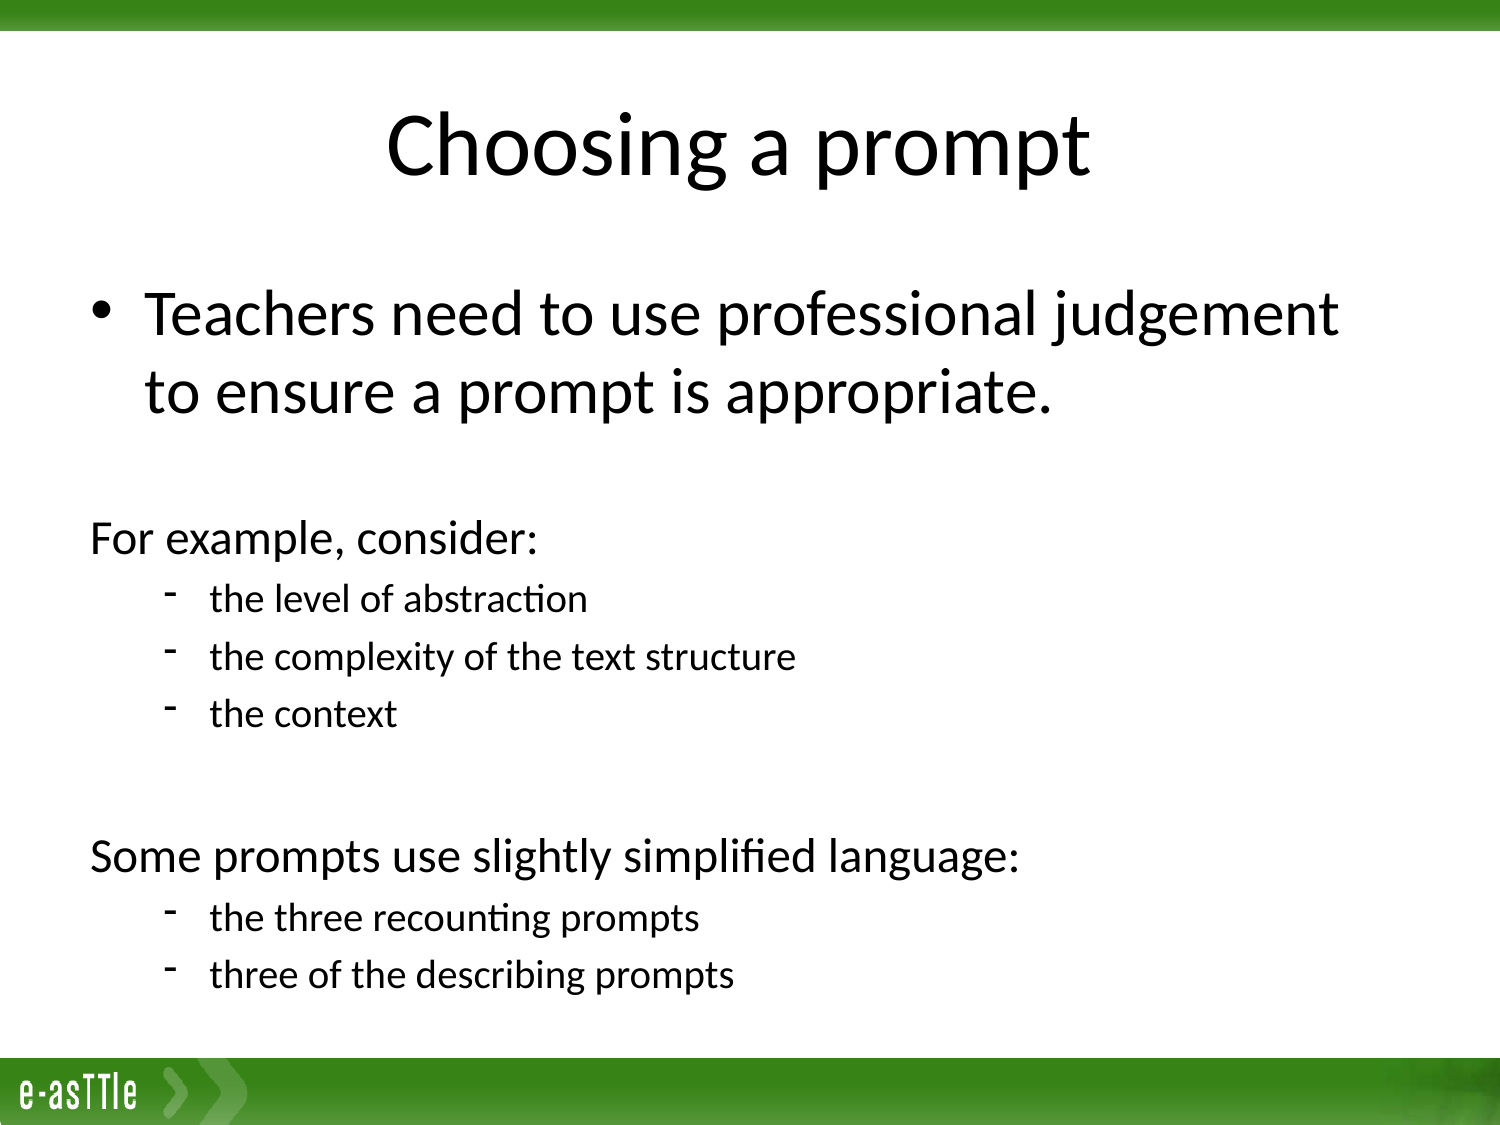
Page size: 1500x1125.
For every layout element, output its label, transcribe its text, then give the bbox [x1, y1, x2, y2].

picture [0, 0, 1500, 31]
picture [0, 1058, 1500, 1125]
list Teachers need to use professional judgement to ensure a prompt is appropriate. For example, consider: the level of abstraction the complexity of the text structure the context Some prompts use slightly simplified language: the three recounting prompts three of the describing prompts [75, 262, 1425, 1005]
title Choosing a prompt [75, 45, 1425, 233]
